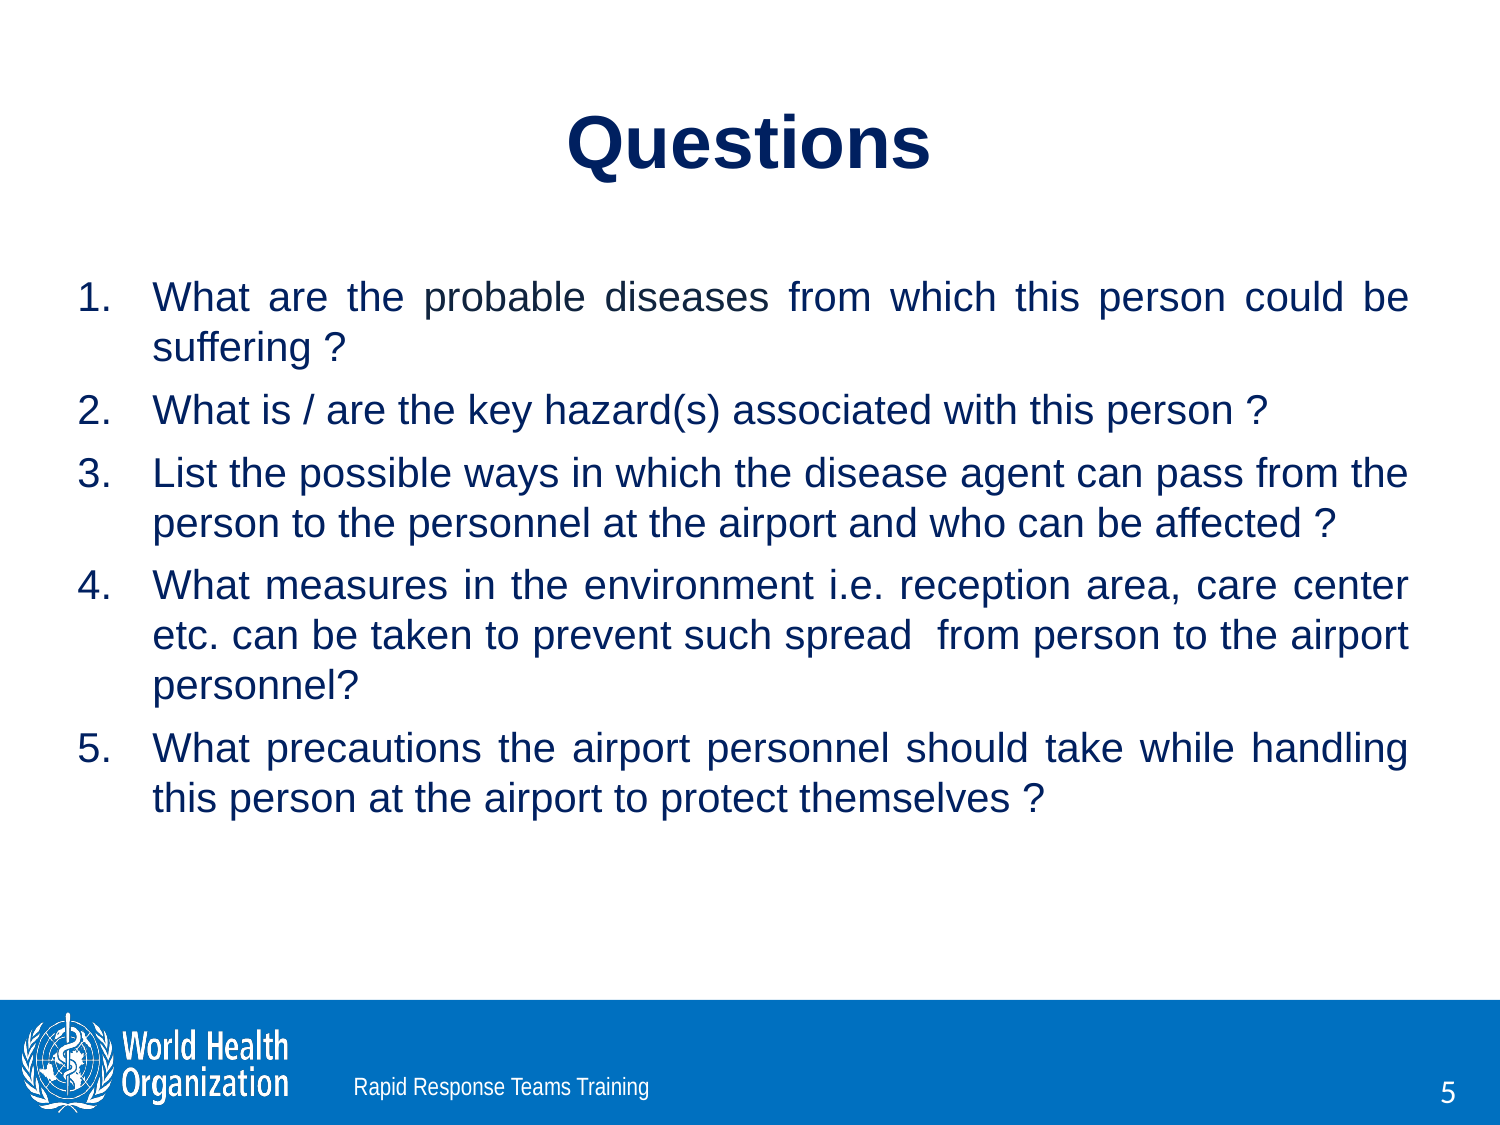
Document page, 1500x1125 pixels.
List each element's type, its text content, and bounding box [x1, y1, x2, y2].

list What are the probable diseases from which this person could be suffering ? What is / are the key hazard(s) associated with this person ? List the possible ways in which the disease agent can pass from the person to the personnel at the airport and who can be affected ? What measures in the environment i.e. reception area, care center etc. can be taken to prevent such spread from person to the airport personnel? What precautions the airport personnel should take while handling this person at the airport to protect themselves ? [62, 262, 1425, 1005]
title Questions [75, 45, 1425, 233]
picture [21, 1012, 288, 1113]
